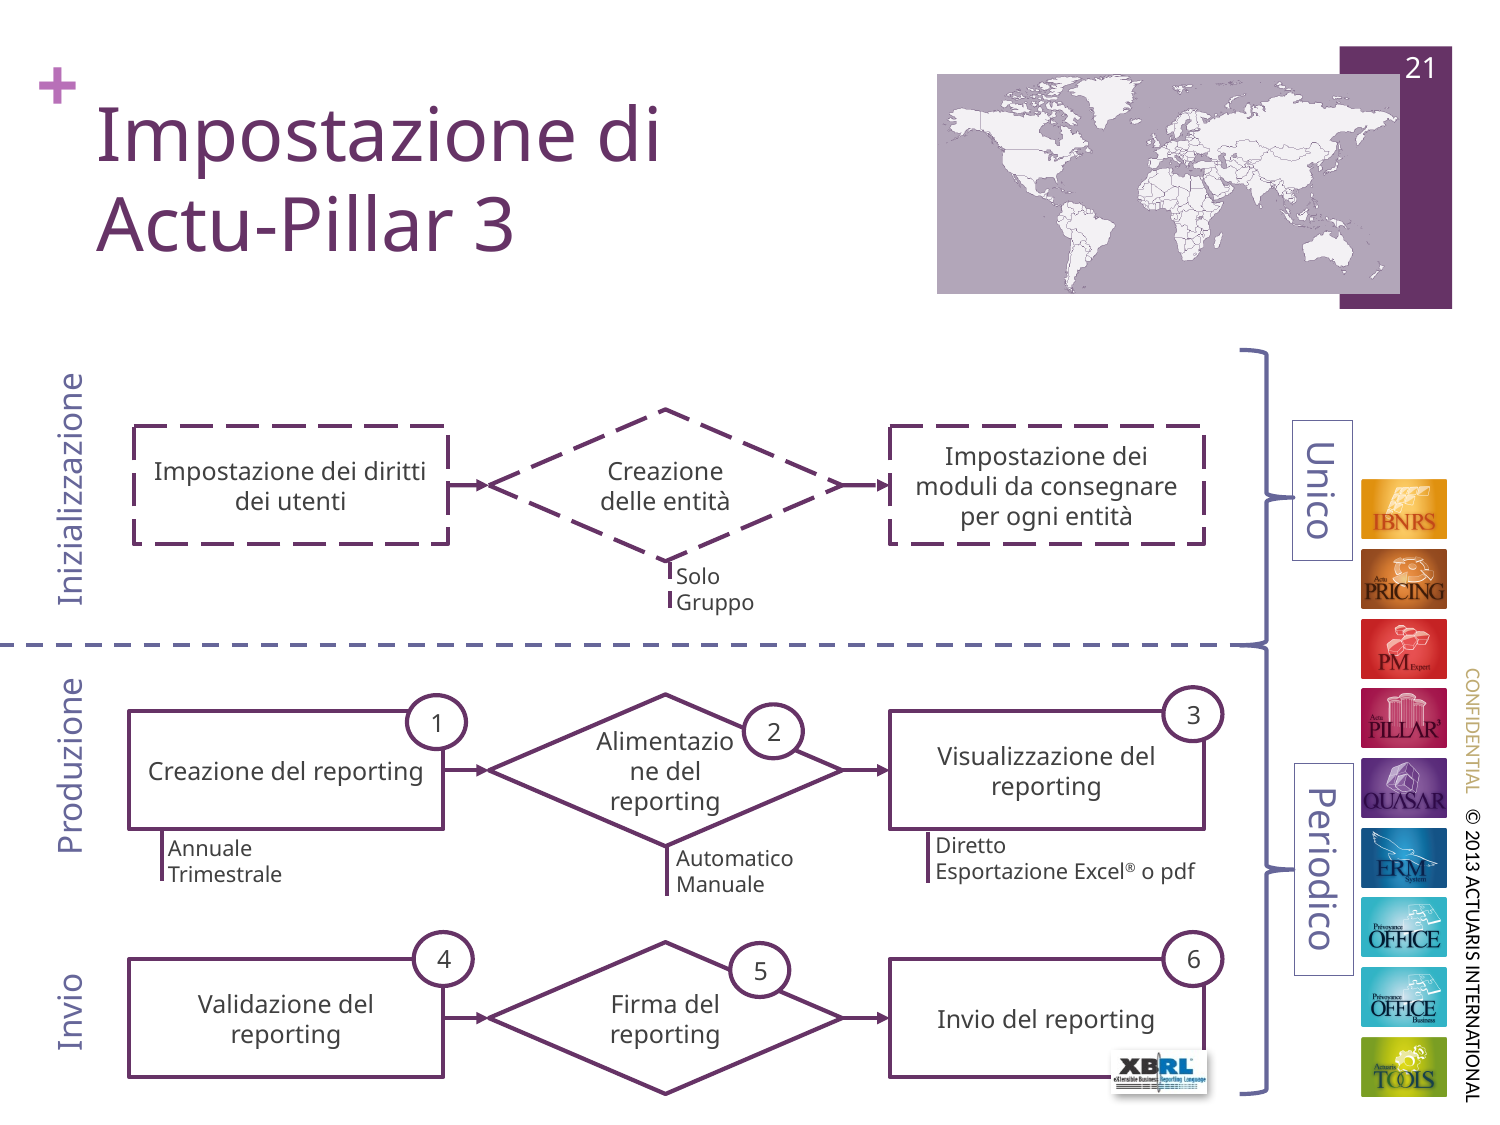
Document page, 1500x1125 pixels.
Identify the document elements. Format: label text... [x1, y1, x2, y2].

text_box 6 [1161, 929, 1225, 989]
text_box 5 [728, 940, 792, 1000]
text_box 2 [741, 702, 805, 761]
picture [1361, 549, 1447, 609]
text_box 1 [404, 693, 469, 752]
picture [1361, 1037, 1447, 1097]
picture [1361, 758, 1447, 818]
picture [1361, 967, 1447, 1027]
picture [1361, 897, 1447, 957]
text_box Impostazione dei moduli da consegnare per ogni entità [888, 424, 1206, 546]
text_box Annuale Trimestrale [153, 831, 328, 895]
picture [1361, 828, 1447, 888]
text_box Inizializzazione [41, 341, 96, 622]
text_box Automatico Manuale [661, 837, 821, 905]
slide_number 21 [1362, 39, 1454, 100]
title Impostazione di Actu-Pillar 3 [81, 79, 1322, 263]
text_box Firma del reporting [487, 940, 843, 1096]
text_box 4 [411, 929, 475, 989]
text_box Validazione del reporting [127, 957, 445, 1079]
text_box Visualizzazione del reporting [888, 709, 1206, 831]
picture [1361, 619, 1447, 679]
text_box Unico [1292, 420, 1353, 561]
text_box Invio del reporting [888, 957, 1206, 1079]
picture [1361, 688, 1447, 748]
text_box Alimentazione del reporting [487, 692, 843, 848]
picture [1361, 479, 1447, 539]
text_box Produzione [41, 661, 96, 870]
text_box [1239, 643, 1296, 1097]
text_box Solo Gruppo [661, 555, 786, 623]
text_box Invio [41, 943, 96, 1066]
text_box Diretto Esportazione Excel® o pdf [920, 823, 1223, 892]
text_box Impostazione dei diritti dei utenti [132, 424, 450, 546]
text_box [1239, 347, 1296, 645]
text_box 3 [1161, 685, 1225, 744]
text_box Creazione del reporting [127, 709, 445, 831]
text_box Creazione delle entità [488, 407, 843, 564]
text_box Periodico [1294, 763, 1354, 976]
picture [1111, 1049, 1207, 1095]
